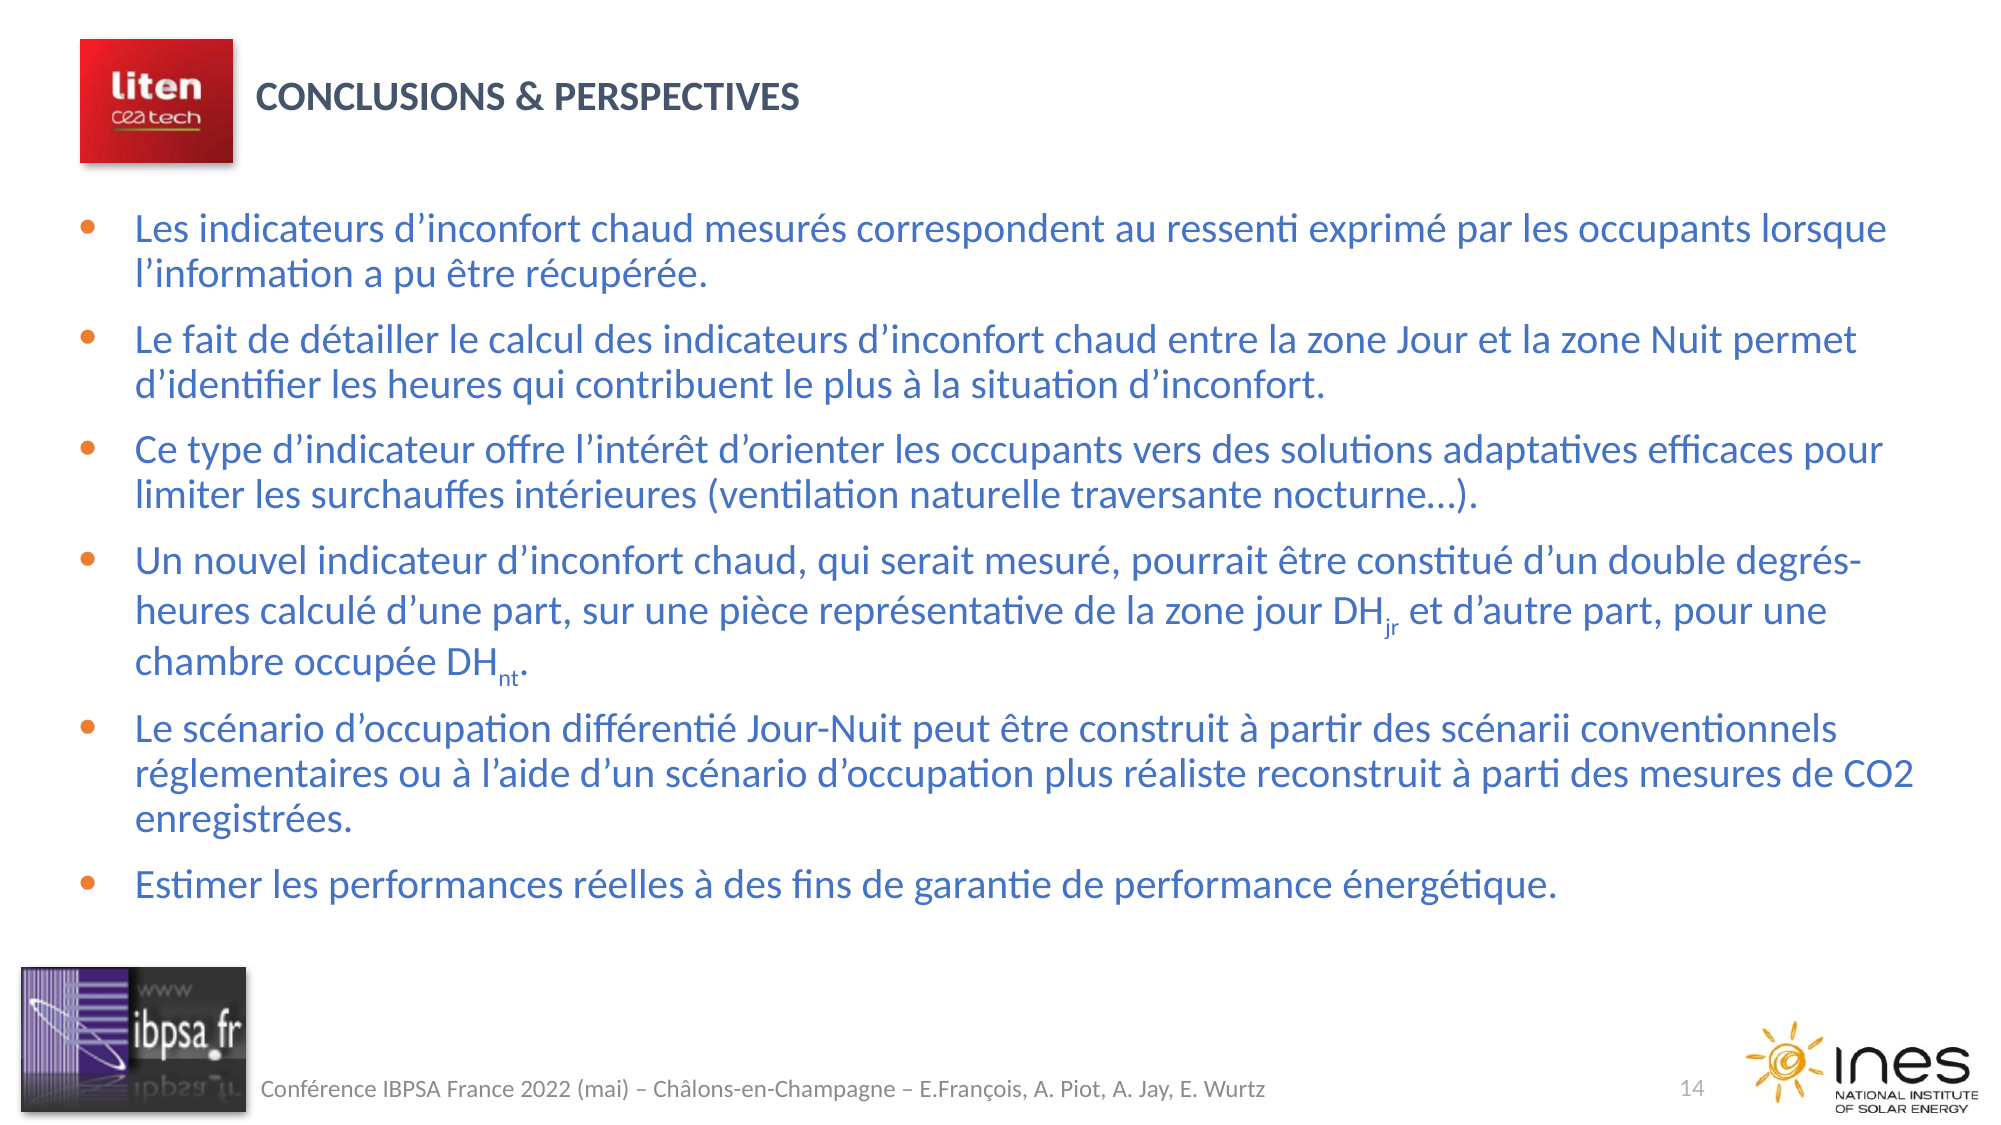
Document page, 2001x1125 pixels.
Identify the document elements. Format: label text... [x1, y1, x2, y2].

list Conclusions & Perspectives [255, 33, 1922, 161]
picture [80, 39, 233, 163]
picture [21, 967, 246, 1112]
list Les indicateurs d’inconfort chaud mesurés correspondent au ressenti exprimé par les occupants lorsque l’information a pu être récupérée. Le fait de détailler le calcul des indicateurs d’inconfort chaud entre la zone Jour et la zone Nuit permet d’identifier les heures qui contribuent le plus à la situation d’inconfort. Ce type d’indicateur offre l’intérêt d’orienter les occupants vers des solutions adaptatives efficaces pour limiter les surchauffes intérieures (ventilation naturelle traversante nocturne…). Un nouvel indicateur d’inconfort chaud, qui serait mesuré, pourrait être constitué d’un double degrés-heures calculé d’une part, sur une pièce représentative de la zone jour DHjr et d’autre part, pour une chambre occupée DHnt. Le scénario d’occupation différentié Jour-Nuit peut être construit à partir des scénarii conventionnels réglementaires ou à l’aide d’un scénario d’occupation plus réaliste reconstruit à parti des mesures de CO2 enregistrées. Estimer les performances réelles à des fins de garantie de performance énergétique. [78, 206, 1922, 1012]
slide_number 14 [1324, 1056, 1720, 1117]
picture [1746, 1021, 1979, 1113]
